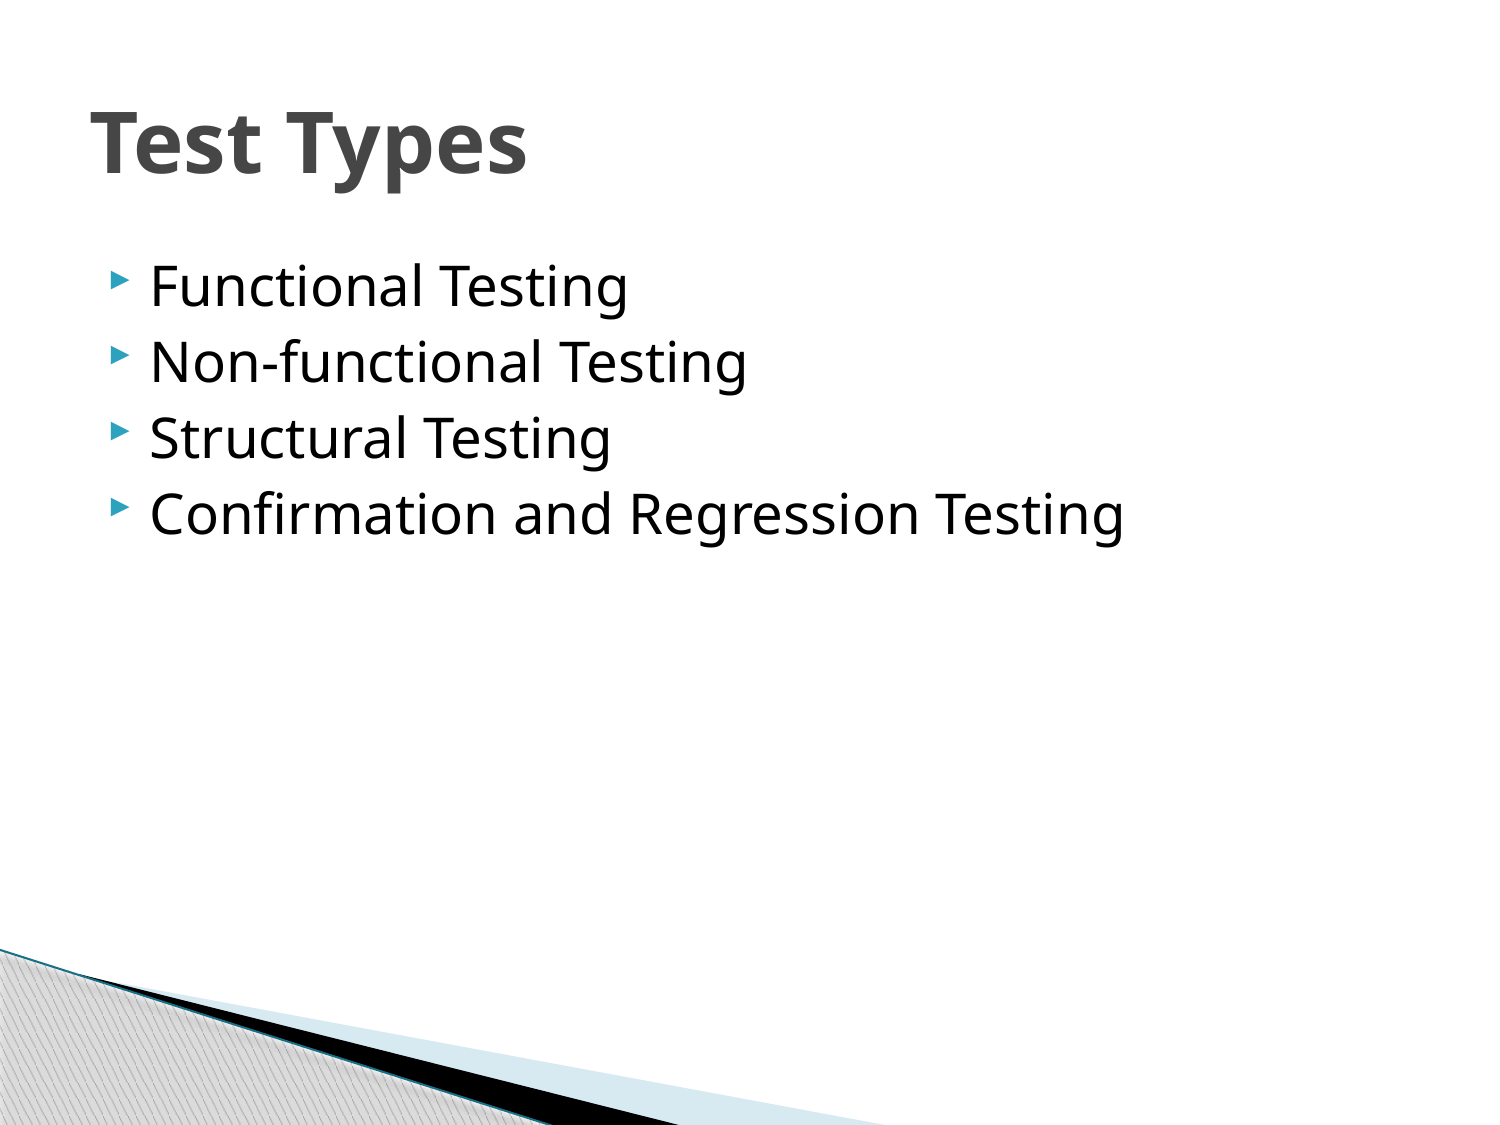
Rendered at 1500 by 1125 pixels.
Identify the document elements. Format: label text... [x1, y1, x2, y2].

list Functional Testing Non-functional Testing Structural Testing Confirmation and Regression Testing [75, 243, 1388, 1012]
title Test Types [75, 45, 1425, 233]
